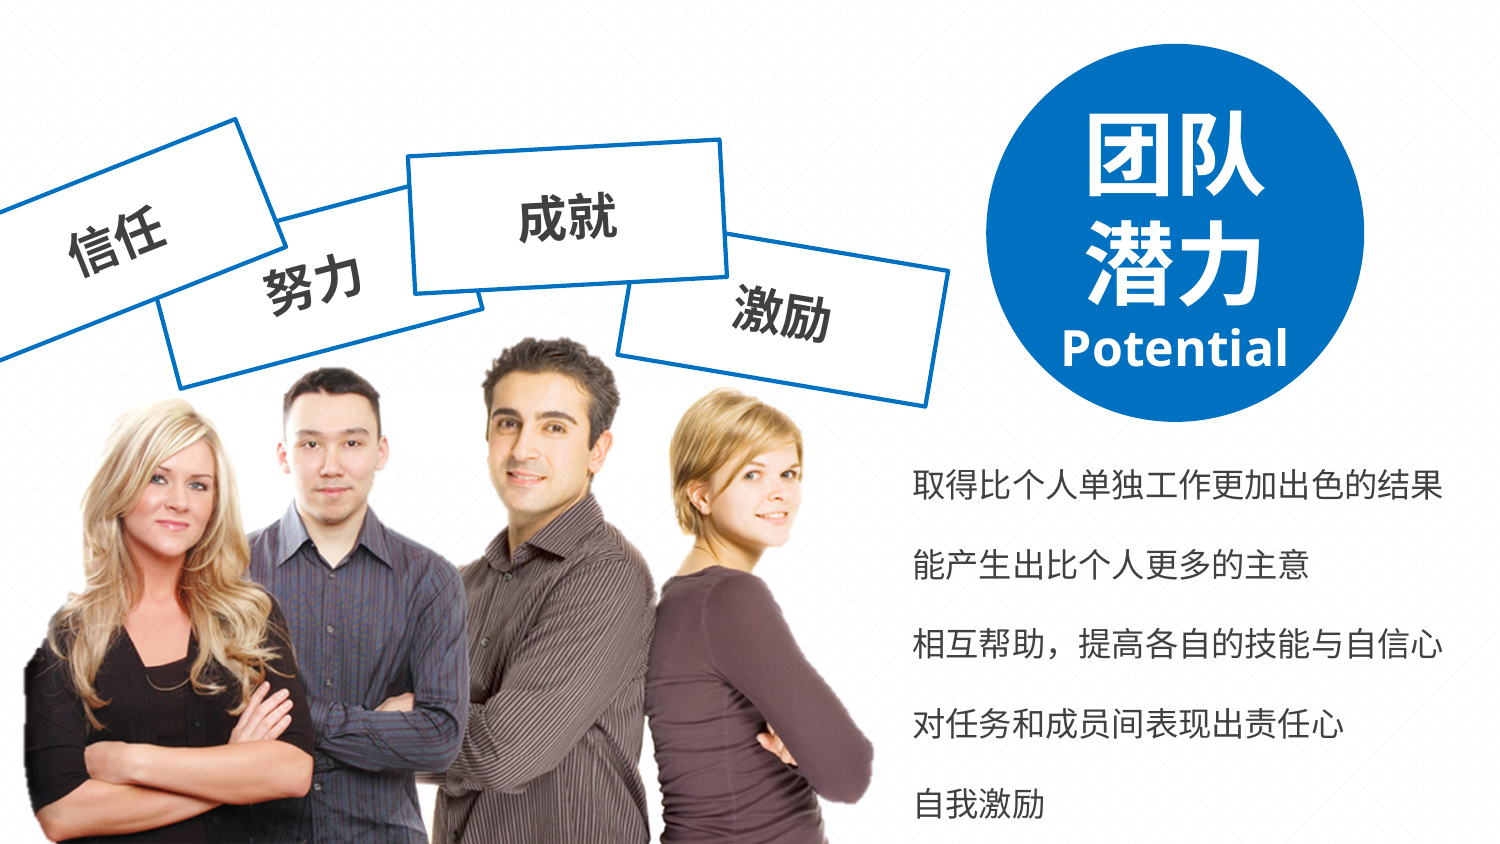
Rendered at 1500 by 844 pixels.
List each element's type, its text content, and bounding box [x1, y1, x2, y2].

text_box 取得比个人单独工作更加出色的结果 能产生出比个人更多的主意 相互帮助，提高各自的技能与自信心 对任务和成员间表现出责任心 自我激励 [943, 416, 1483, 831]
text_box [0, 147, 940, 844]
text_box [985, 43, 1365, 423]
